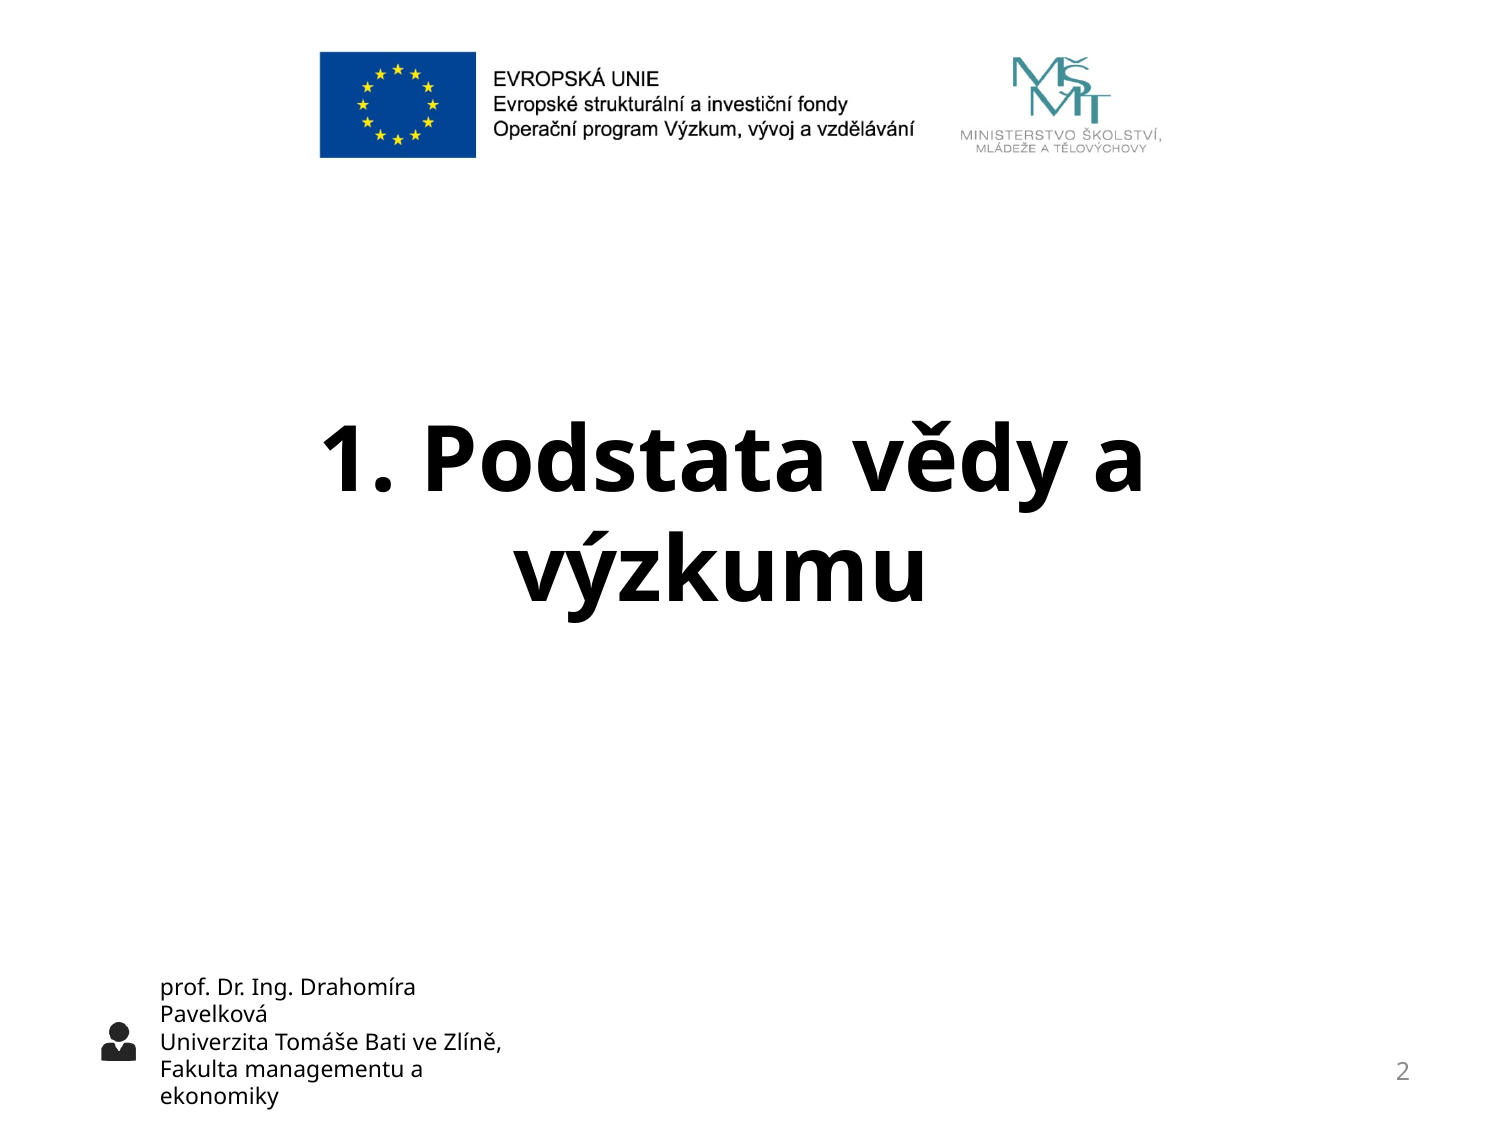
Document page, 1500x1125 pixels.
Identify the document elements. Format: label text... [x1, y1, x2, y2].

slide_number 2 [1074, 1042, 1425, 1103]
title 1. Podstata vědy a výzkumu [101, 385, 1366, 634]
picture [267, 0, 1213, 210]
picture [101, 1021, 136, 1062]
footer prof. Dr. Ing. Drahomíra Pavelková Univerzita Tomáše Bati ve Zlíně, Fakulta managementu a ekonomiky [145, 999, 526, 1083]
